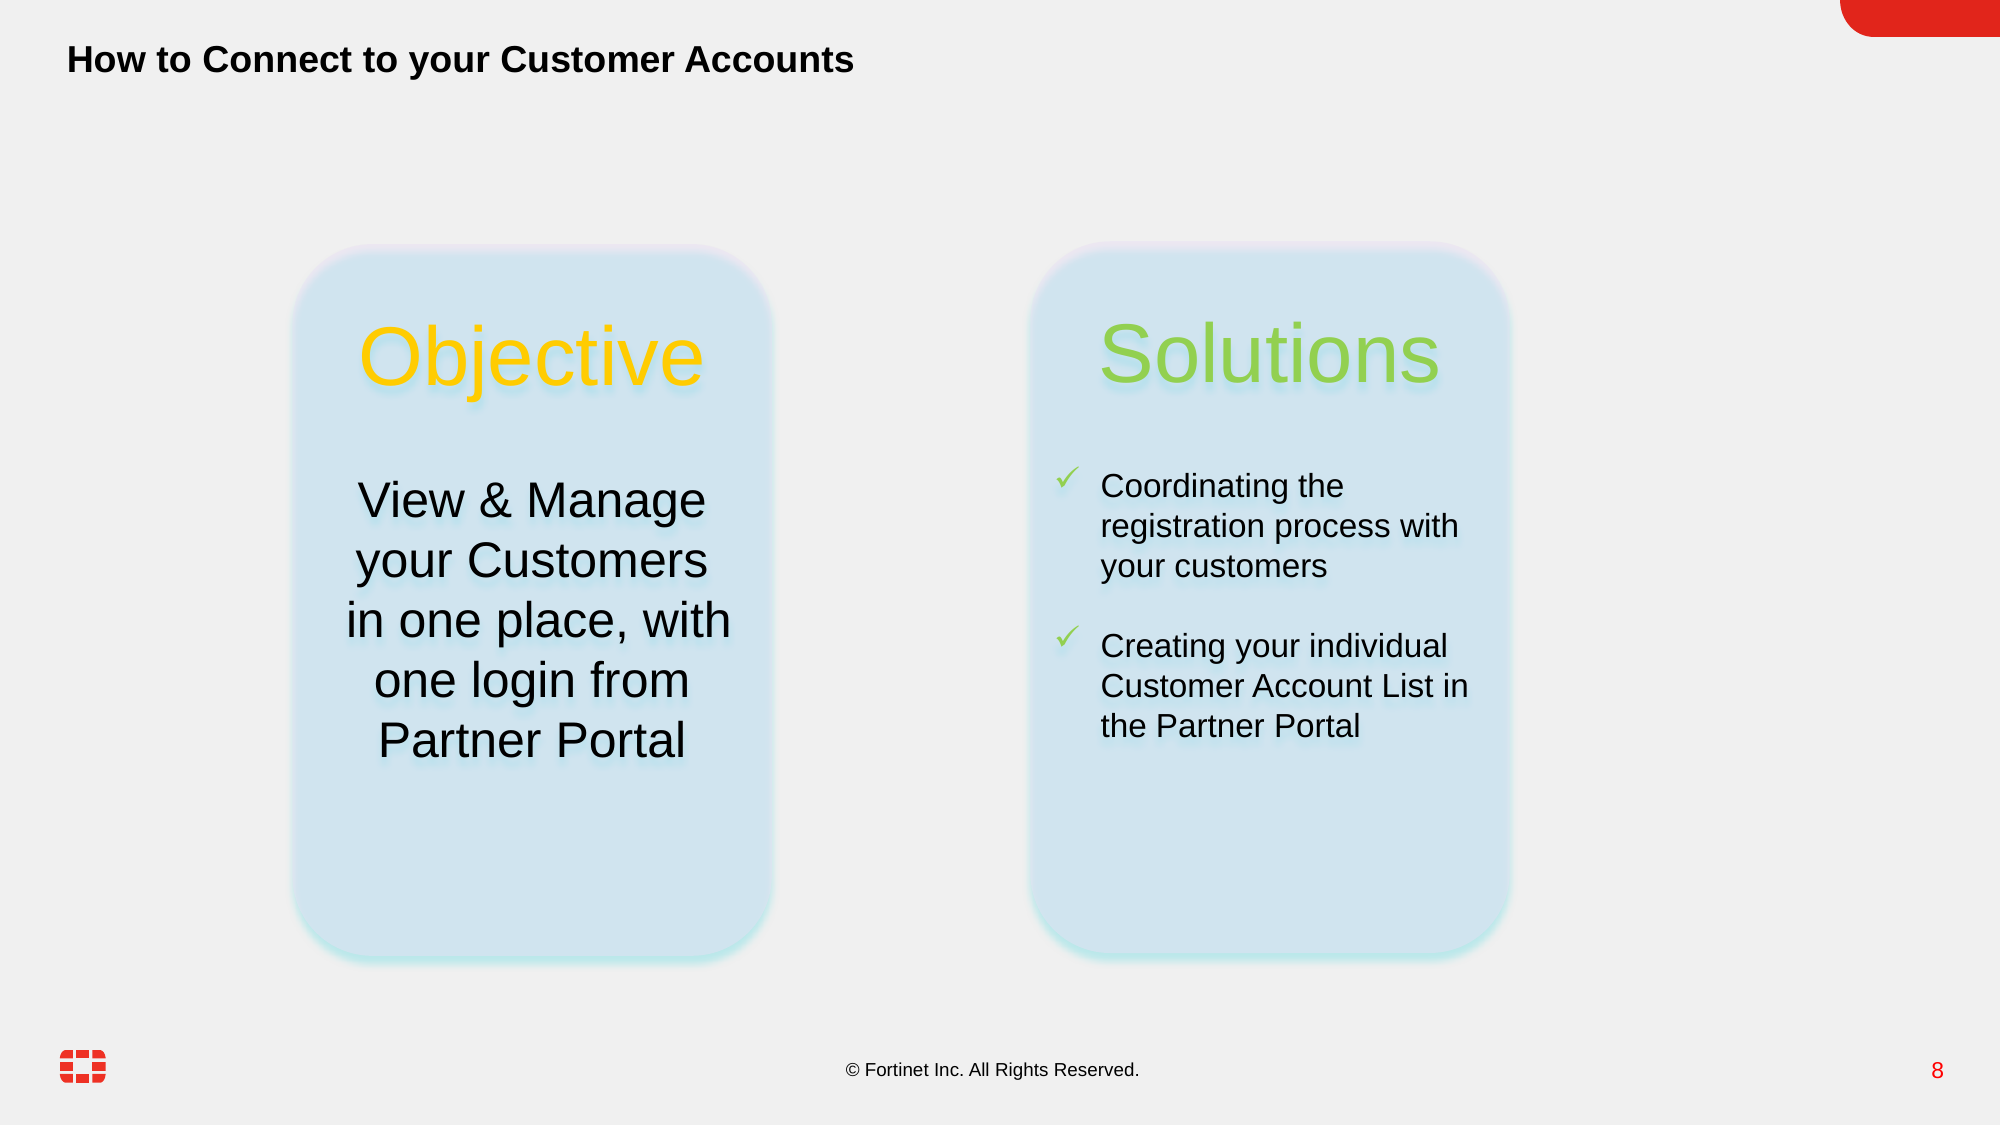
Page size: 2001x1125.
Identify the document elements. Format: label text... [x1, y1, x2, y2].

text_box Objective View & Manage your Customers in one place, with one login from Partner Portal [292, 244, 772, 956]
text_box Solutions Coordinating the registration process with your customers Creating your individual Customer Account List in the Partner Portal [1030, 241, 1510, 954]
title How to Connect to your Customer Accounts [52, 33, 1852, 126]
